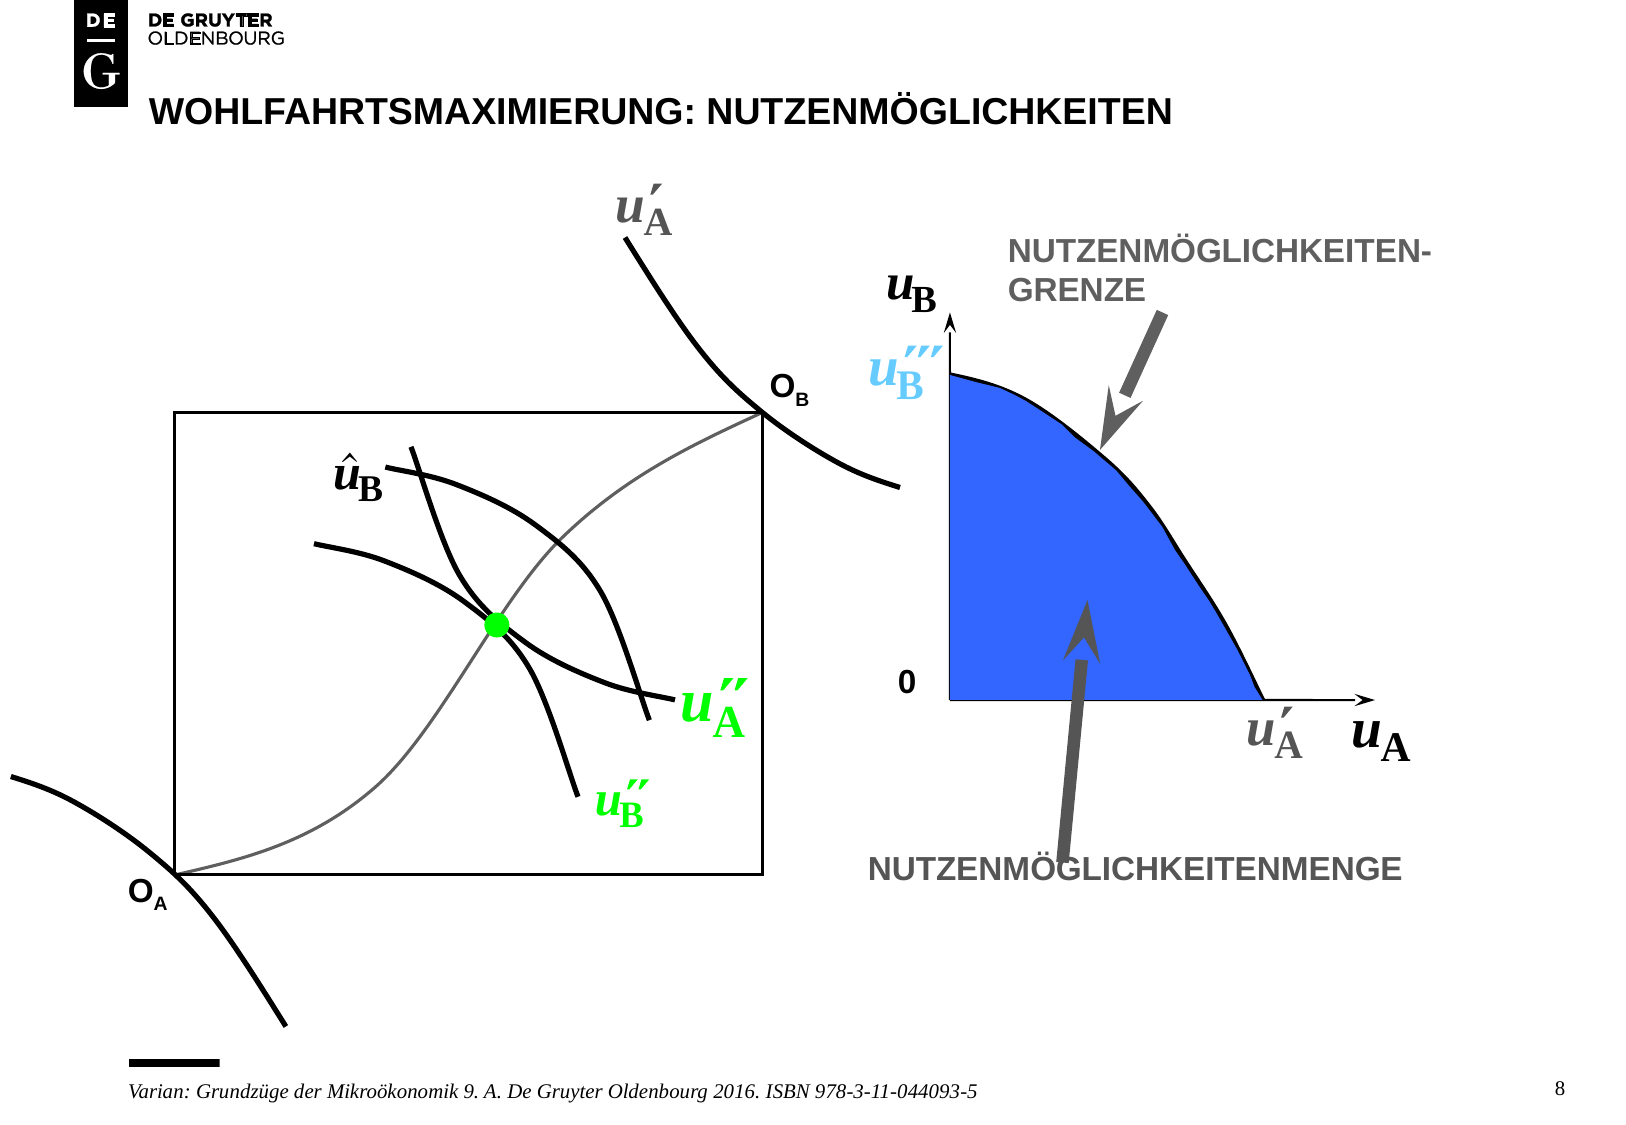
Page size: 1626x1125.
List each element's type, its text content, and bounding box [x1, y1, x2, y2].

text_box [1099, 428, 1115, 451]
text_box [864, 338, 945, 403]
text_box [386, 467, 433, 513]
text_box [943, 312, 957, 334]
text_box NUTZENMÖGLICHKEITENMENGE [853, 839, 1419, 895]
text_box [313, 543, 579, 797]
text_box [1079, 600, 1092, 622]
text_box [410, 446, 676, 700]
text_box [769, 418, 901, 488]
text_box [676, 670, 749, 740]
text_box [613, 686, 650, 721]
text_box NUTZENMÖGLICHKEITEN- GRENZE [993, 221, 1448, 316]
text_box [1242, 699, 1306, 762]
text_box [1354, 693, 1372, 699]
text_box [484, 612, 510, 638]
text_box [329, 446, 386, 505]
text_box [882, 256, 940, 315]
text_box [170, 882, 286, 1027]
text_box 0 [883, 653, 932, 708]
text_box [174, 412, 763, 875]
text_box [1347, 699, 1414, 765]
title Wohlfahrtsmaximierung: nutzenmöglichkeiten [148, 86, 1576, 142]
slide_number 8 [1554, 1074, 1614, 1104]
text_box [448, 481, 627, 652]
text_box [625, 238, 756, 406]
text_box OB [754, 356, 825, 418]
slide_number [128, 1077, 1539, 1108]
text_box [10, 776, 160, 870]
text_box OA [113, 861, 183, 922]
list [611, 176, 676, 238]
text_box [591, 772, 650, 830]
text_box [949, 375, 1262, 700]
